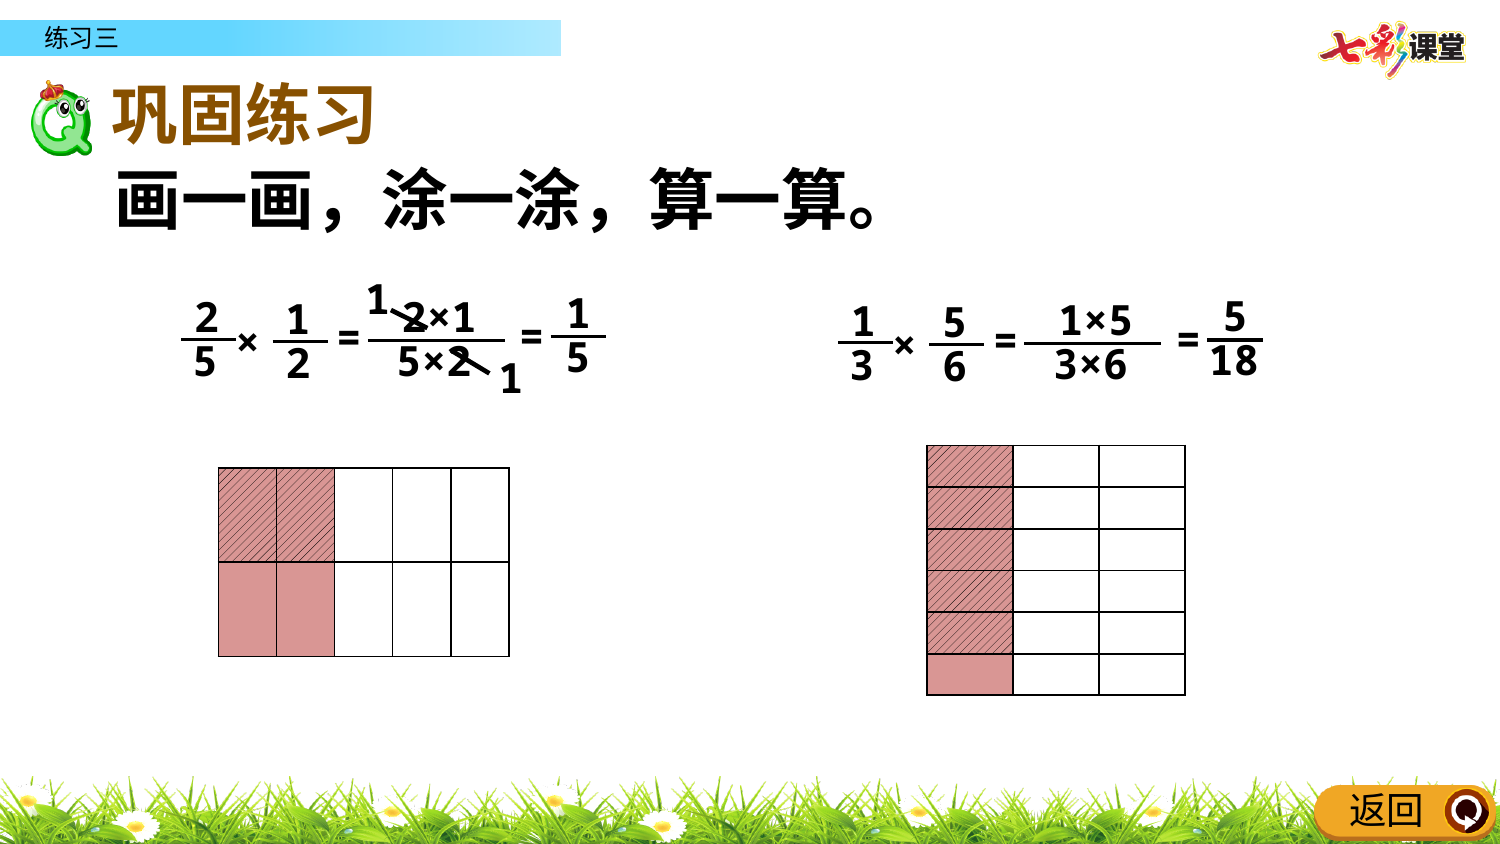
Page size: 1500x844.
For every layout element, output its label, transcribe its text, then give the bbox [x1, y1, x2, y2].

table_header [335, 469, 392, 561]
table_cell [335, 563, 392, 656]
table_header [928, 446, 1012, 486]
table_header [393, 469, 450, 561]
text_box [978, 282, 1271, 397]
table_header [1014, 446, 1098, 486]
table_cell [219, 563, 276, 656]
table_cell [277, 563, 334, 656]
table_cell [452, 563, 508, 656]
table_cell [1100, 655, 1184, 694]
text_box × [241, 307, 266, 373]
table_header [219, 469, 276, 561]
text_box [178, 283, 237, 394]
table_cell [928, 571, 1012, 611]
table_header [277, 469, 334, 561]
table_cell [1014, 488, 1098, 528]
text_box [271, 285, 316, 396]
table_cell [393, 563, 450, 656]
table_header [1100, 446, 1184, 486]
table_cell [928, 530, 1012, 570]
table_cell [1014, 655, 1098, 694]
table_cell [1014, 530, 1098, 570]
picture [31, 80, 92, 156]
table_cell [1100, 488, 1184, 528]
table_cell [1014, 613, 1098, 653]
table_header [452, 469, 508, 561]
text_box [835, 286, 894, 397]
picture [1316, 20, 1468, 80]
table_cell [1014, 571, 1098, 611]
table_cell [1100, 530, 1184, 570]
table_cell [928, 655, 1012, 694]
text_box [928, 288, 985, 399]
table_cell [1100, 571, 1184, 611]
text_box × [898, 311, 923, 376]
picture [0, 776, 1500, 844]
text_box 巩固练习 [100, 67, 404, 159]
text_box 画一画，涂一涂，算一算。 [99, 150, 930, 245]
table_cell [928, 488, 1012, 528]
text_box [321, 264, 607, 411]
table_cell [928, 613, 1012, 653]
table_cell [1100, 613, 1184, 653]
